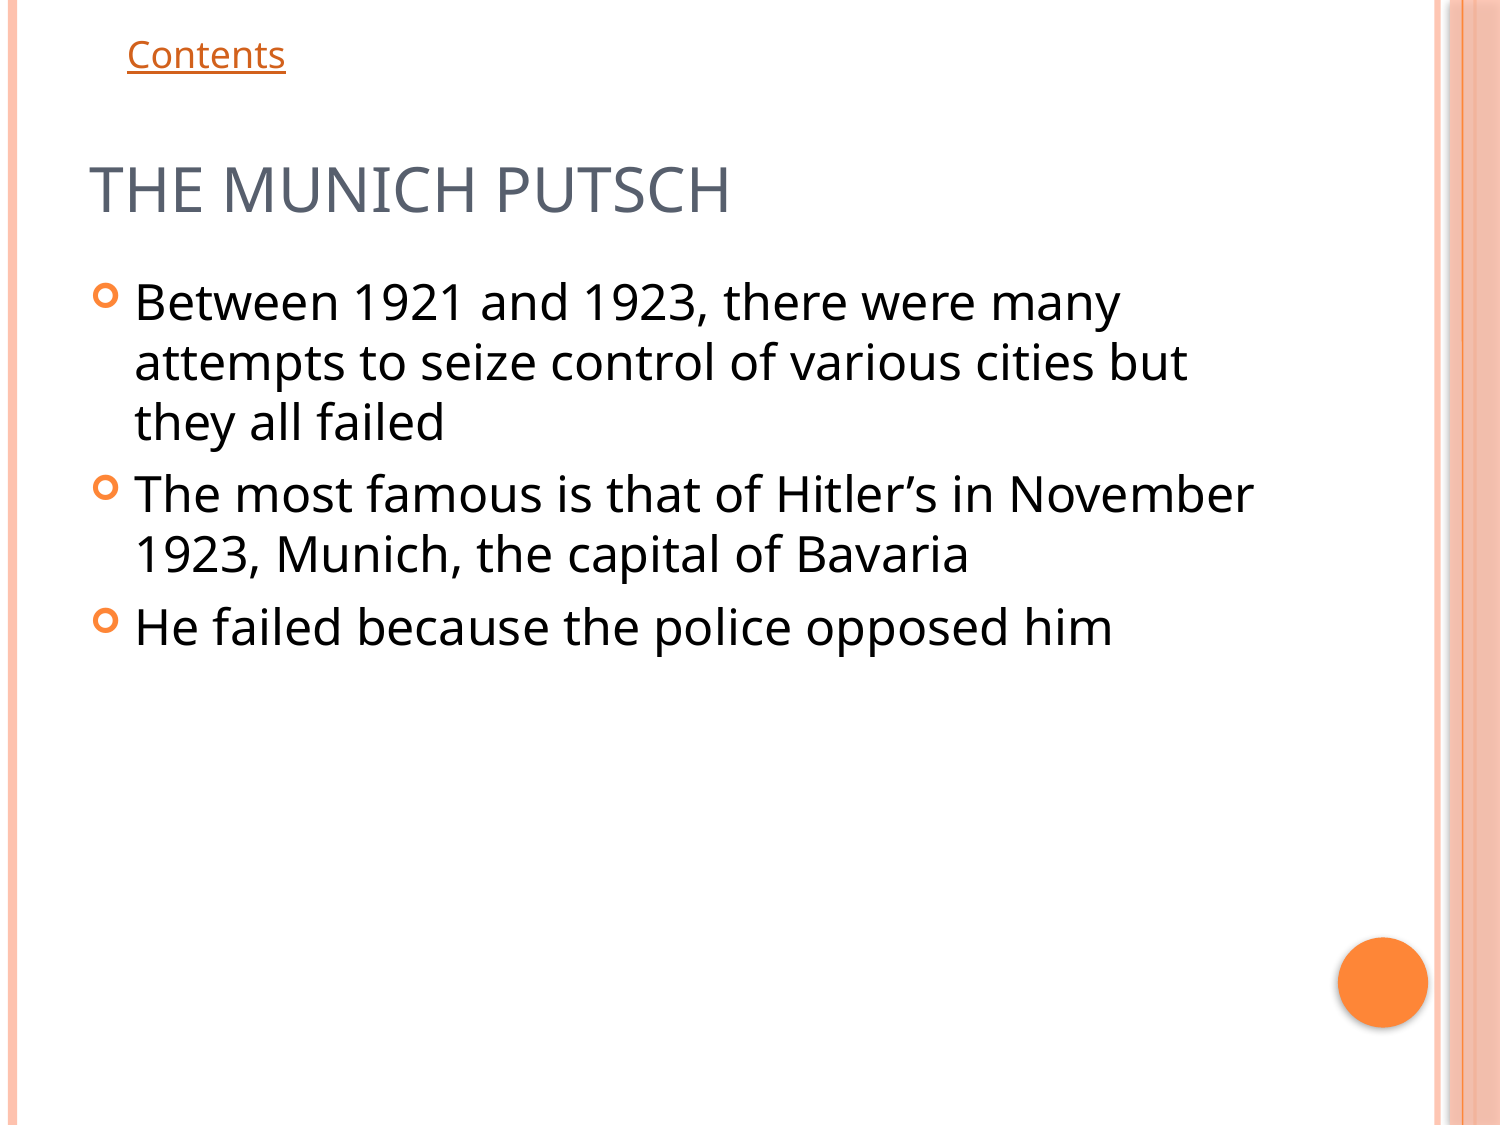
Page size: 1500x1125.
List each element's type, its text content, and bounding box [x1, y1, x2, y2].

title The Munich Putsch [75, 45, 1300, 233]
list Between 1921 and 1923, there were many attempts to seize control of various cities but they all failed The most famous is that of Hitler’s in November 1923, Munich, the capital of Bavaria He failed because the police opposed him [74, 262, 1301, 1063]
